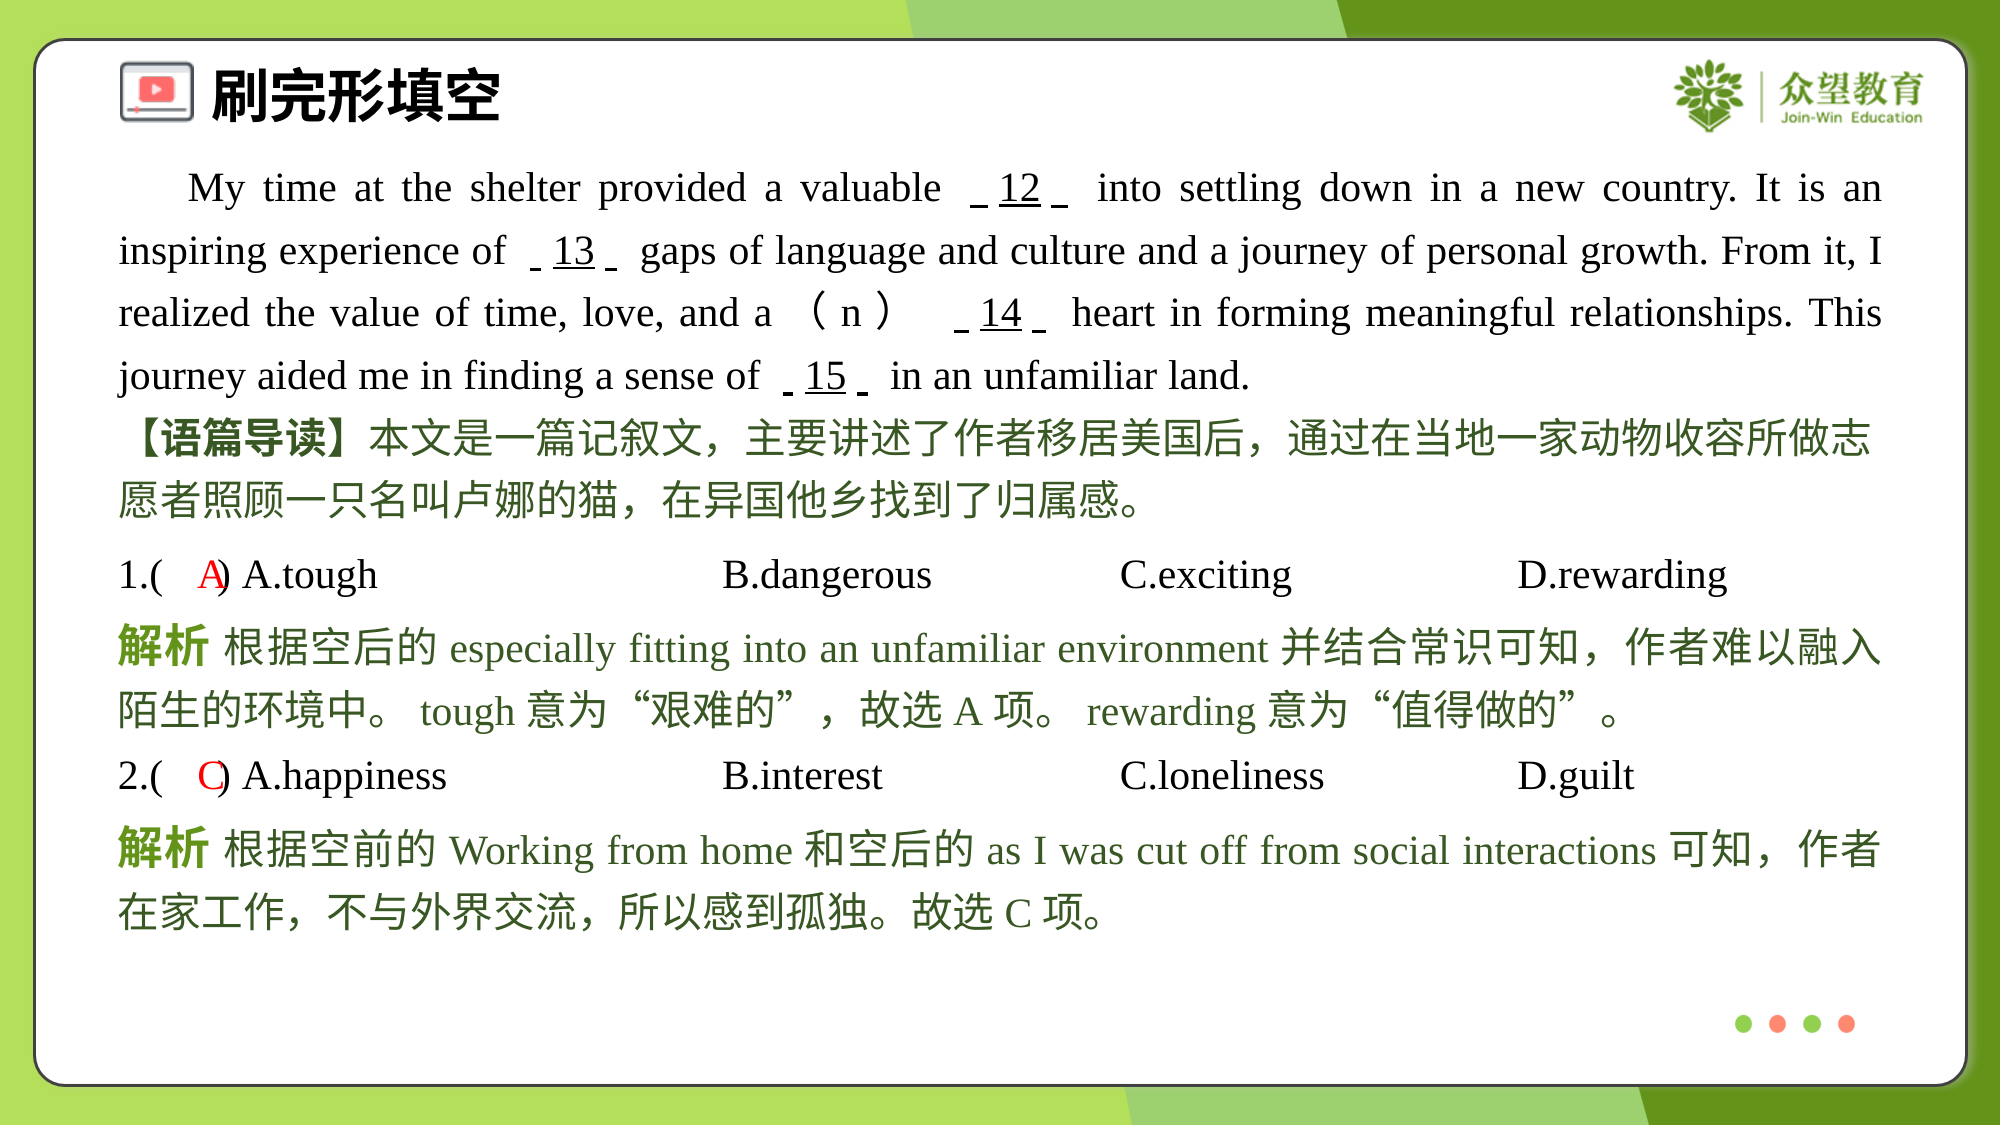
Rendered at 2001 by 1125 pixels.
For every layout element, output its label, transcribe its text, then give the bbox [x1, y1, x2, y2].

text_box 2.( ) A.happiness B.interest C.loneliness D.guilt [117, 735, 192, 793]
text_box 解析 根据空后的especially fitting into an unfamiliar environment并结合常识可知，作者难以融入陌生的环境中。tough意为“艰难的”，故选A项。rewarding意为“值得做的”。 [117, 602, 1882, 730]
text_box 1.( ) A.tough B.dangerous C.exciting D.rewarding [232, 533, 1882, 591]
text_box 解析 根据空前的Working from home和空后的as I was cut off from social interactions可知，作者在家工作，不与外界交流，所以感到孤独。故选C项。 [117, 804, 1882, 932]
text_box 2.( ) A.happiness B.interest C.loneliness D.guilt [230, 735, 1882, 793]
text_box 【语篇导读】本文是一篇记叙文，主要讲述了作者移居美国后，通过在当地一家动物收容所做志愿者照顾一只名叫卢娜的猫，在异国他乡找到了归属感。 [118, 399, 1883, 520]
text_box C [192, 735, 230, 793]
text_box My time at the shelter provided a valuable . .12. . into settling down in a new country. It is an inspiring experience of . .13. . gaps of language and culture and a journey of personal growth. From it, I realized the value of time, love, and a（n） . .14. . heart in forming meaningful relationships. This journey aided me in finding a sense of . .15. . in an unfamiliar land. [118, 147, 1883, 393]
text_box 1.( ) A.tough B.dangerous C.exciting D.rewarding [117, 533, 192, 591]
picture [0, 0, 2000, 1125]
text_box A [192, 533, 232, 592]
